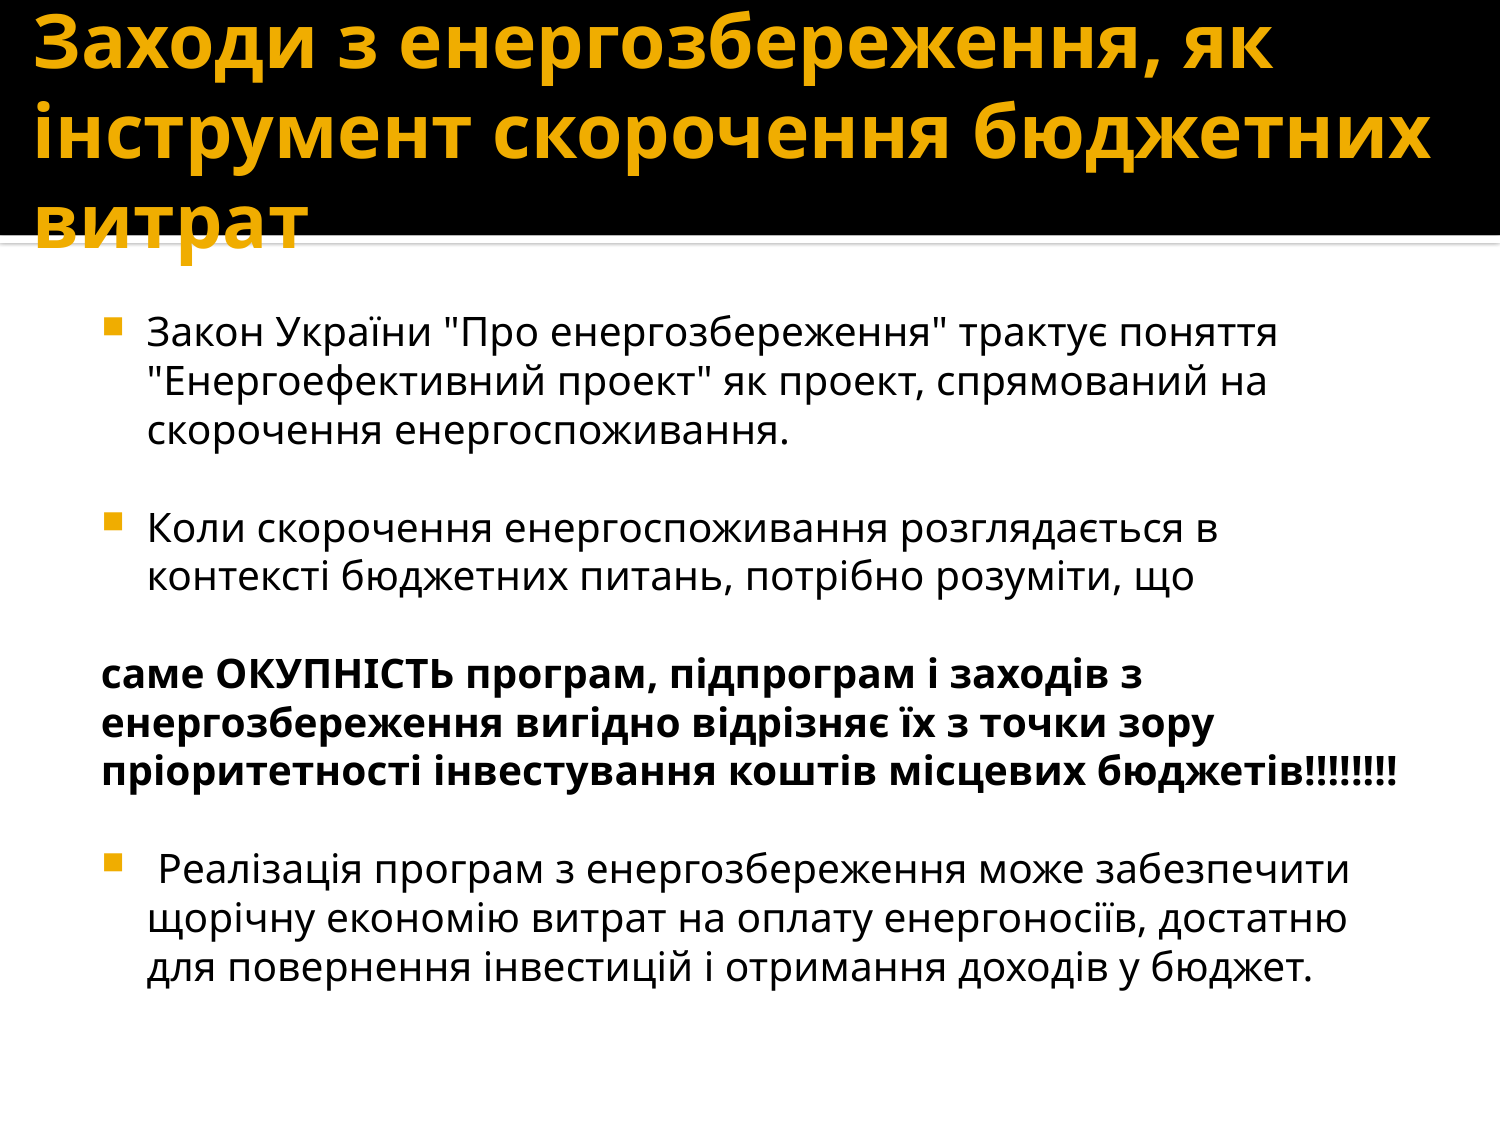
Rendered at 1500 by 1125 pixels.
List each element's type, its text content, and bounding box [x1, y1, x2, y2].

list Закон України "Про енергозбереження" трактує поняття "Енергоефективний проект" як проект, спрямований на скорочення енергоспоживання. Коли скорочення енергоспоживання розглядається в контексті бюджетних питань, потрібно розуміти, що саме ОКУПНІСТЬ програм, підпрограм і заходів з енергозбереження вигідно відрізняє їх з точки зору пріоритетності інвестування коштів місцевих бюджетів!!!!!!!! Реалізація програм з енергозбереження може забезпечити щорічну економію витрат на оплату енергоносіїв, достатню для повернення інвестицій і отримання доходів у бюджет. [75, 291, 1425, 1050]
title Заходи з енергозбереження, як інструмент скорочення бюджетних витрат [17, 25, 1483, 231]
